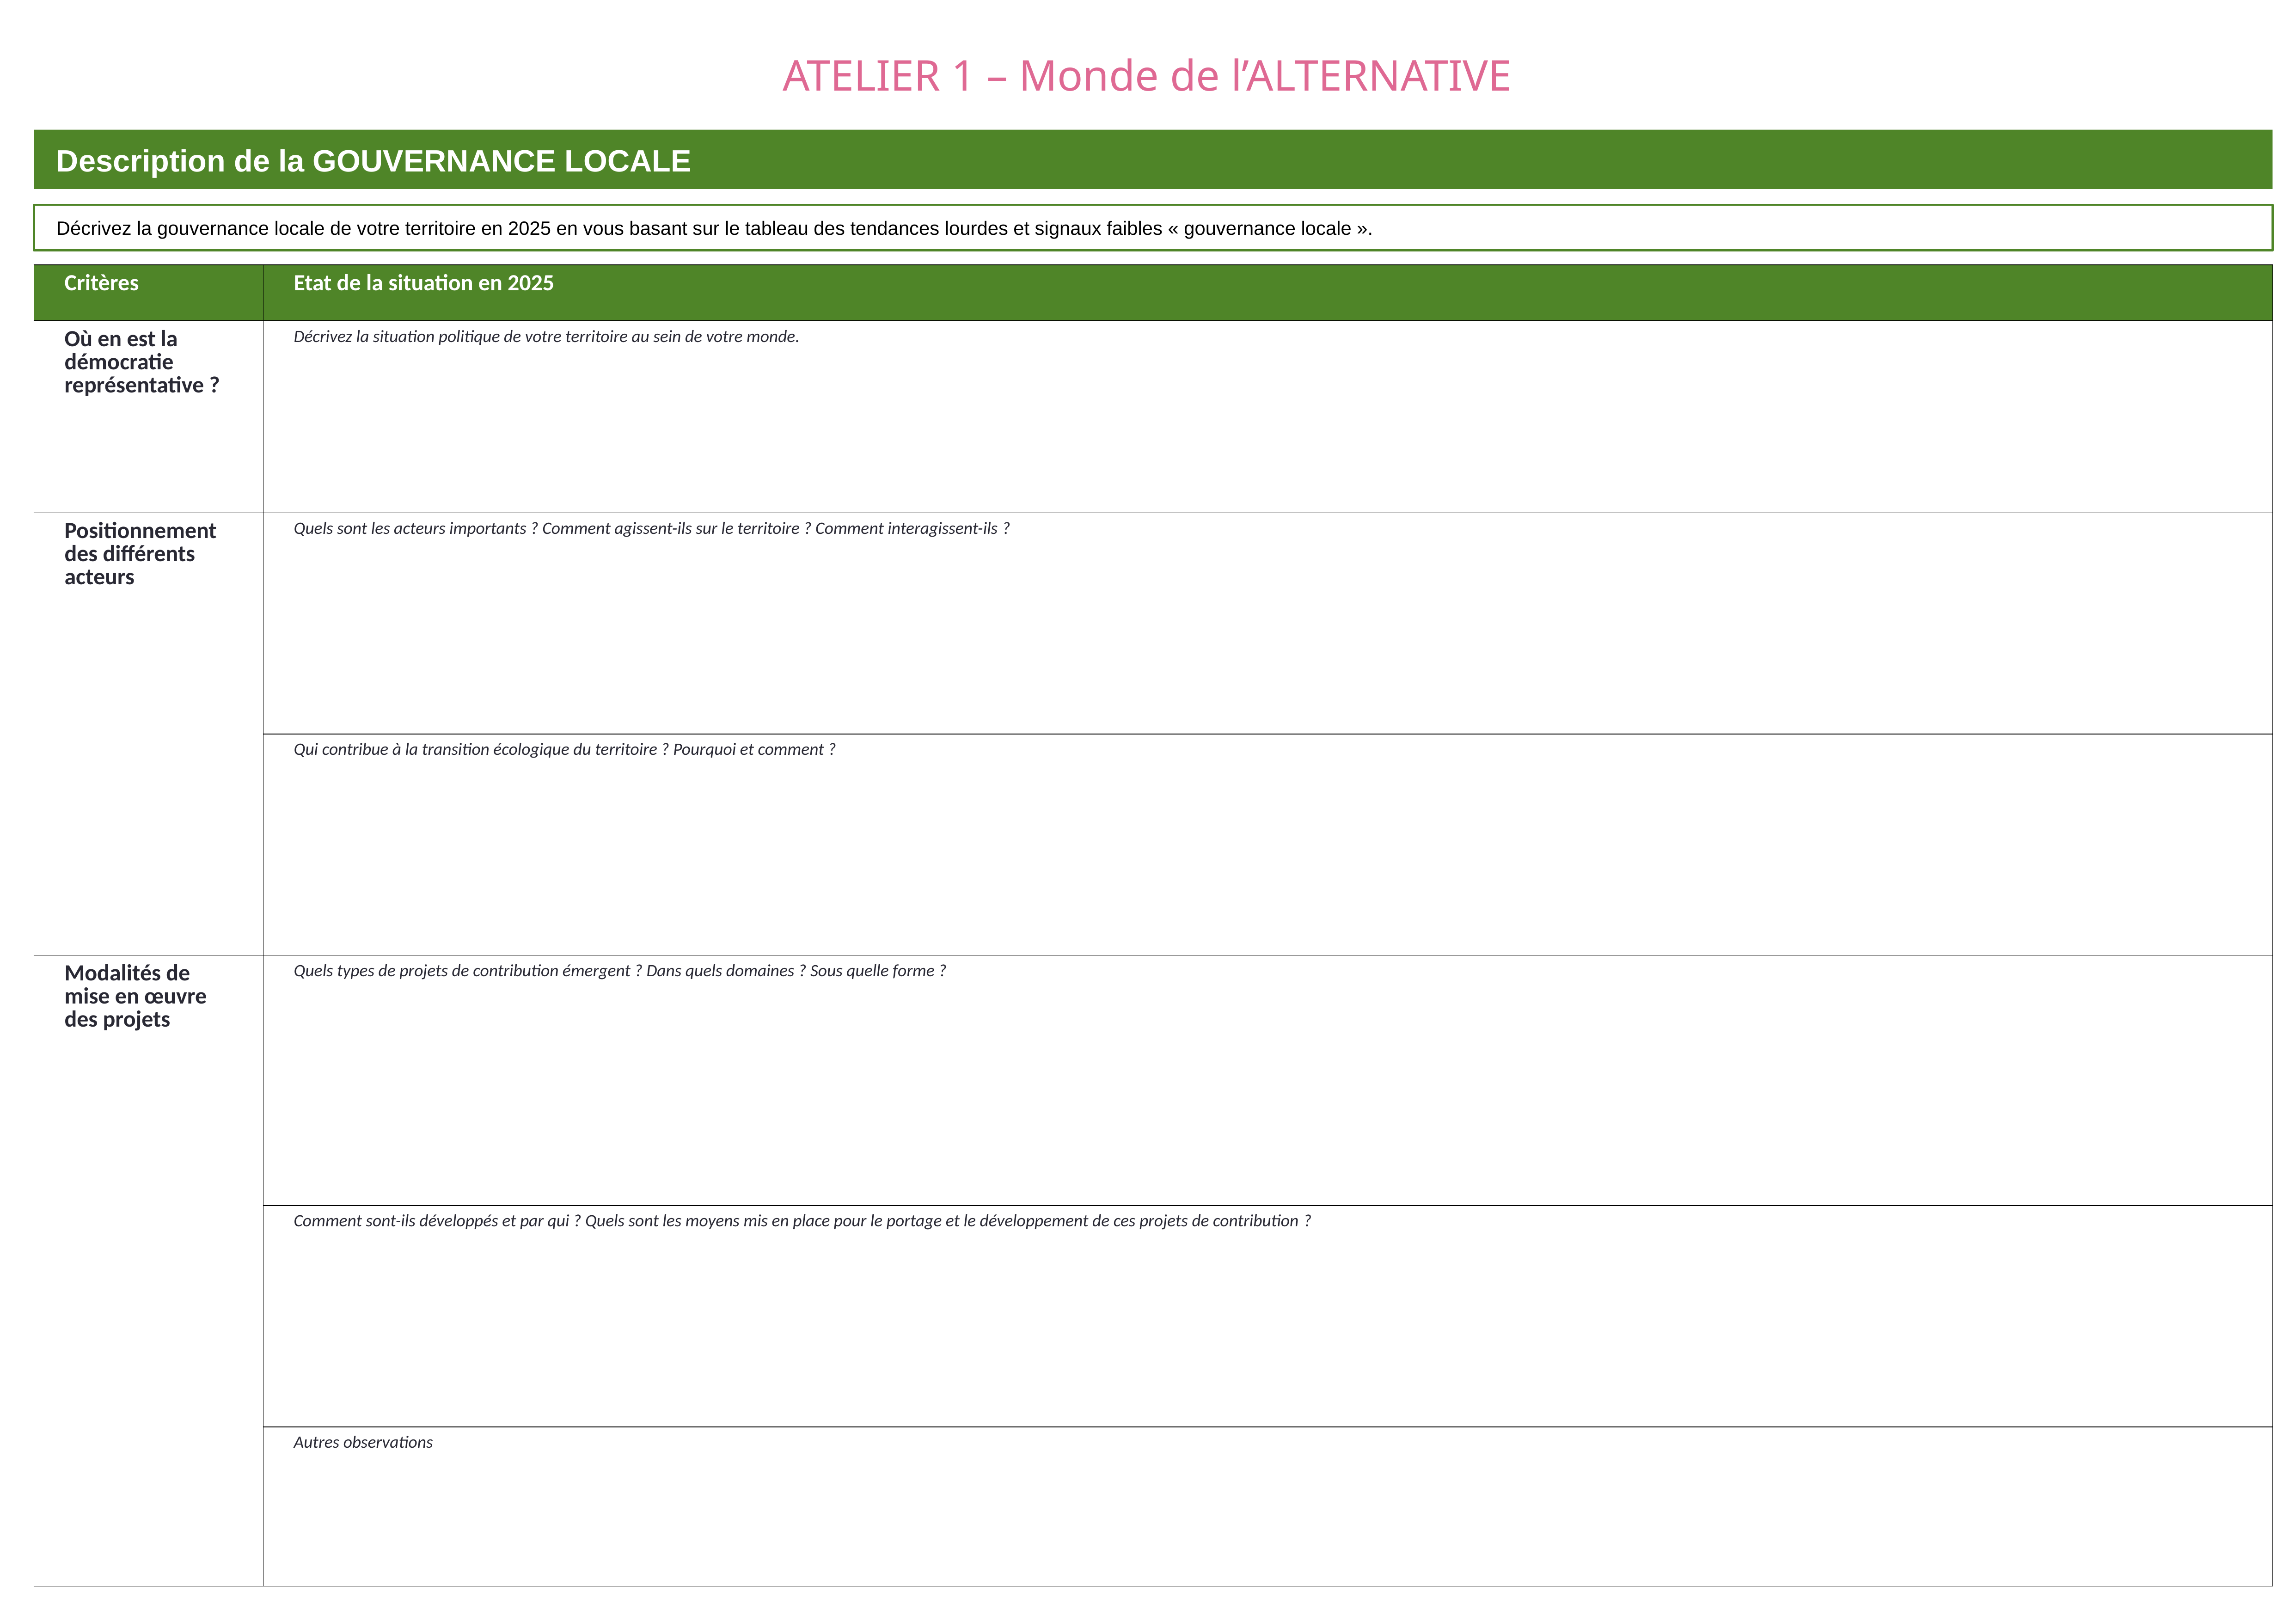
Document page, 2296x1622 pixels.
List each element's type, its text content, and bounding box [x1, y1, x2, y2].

table_cell Autres observations [263, 1427, 2272, 1586]
table_header Etat de la situation en 2025 [263, 265, 2272, 320]
table_cell Décrivez la situation politique de votre territoire au sein de votre monde. [263, 321, 2272, 513]
table_cell Où en est la démocratie représentative ? [34, 321, 263, 513]
text_box Décrivez la gouvernance locale de votre territoire en 2025 en vous basant sur le tableau des tendances lourdes et signaux faibles « gouvernance locale ». [33, 204, 2274, 251]
text_box ATELIER 1 – Monde de l’ALTERNATIVE [0, 19, 2296, 129]
table_cell Quels sont les acteurs importants ? Comment agissent-ils sur le territoire ? Comment interagissent-ils ? [263, 513, 2272, 734]
table_cell Comment sont-ils développés et par qui ? Quels sont les moyens mis en place pour le portage et le développement de ces projets de contribution ? [263, 1206, 2272, 1426]
table_cell Qui contribue à la transition écologique du territoire ? Pourquoi et comment ? [263, 734, 2272, 955]
table_cell Positionnement des différents acteurs [34, 513, 263, 955]
table_cell Modalités de mise en œuvre des projets [34, 955, 263, 1586]
text_box Description de la GOUVERNANCE LOCALE [34, 129, 2273, 189]
table_cell Quels types de projets de contribution émergent ? Dans quels domaines ? Sous quelle forme ? [263, 955, 2272, 1205]
table_header Critères [34, 265, 263, 320]
